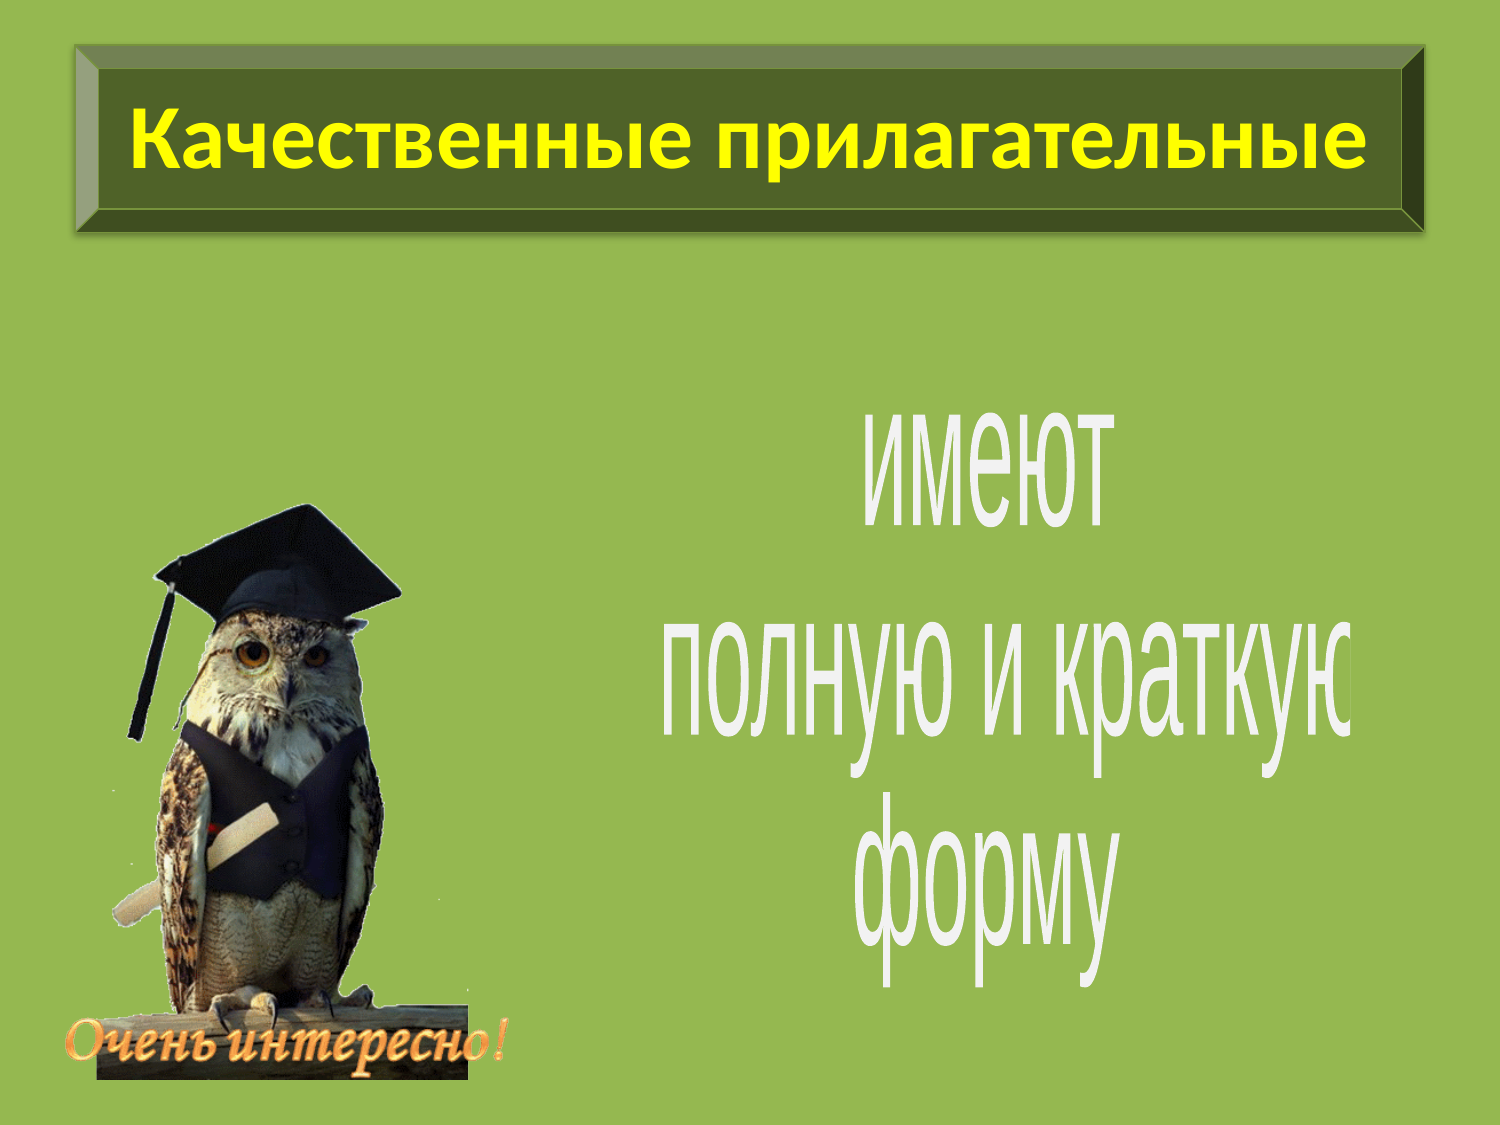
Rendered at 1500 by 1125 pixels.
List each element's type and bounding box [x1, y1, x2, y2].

text_box [725, 932, 1431, 1068]
text_box [737, 612, 1451, 788]
picture [62, 499, 513, 1080]
text_box [74, 44, 1426, 233]
